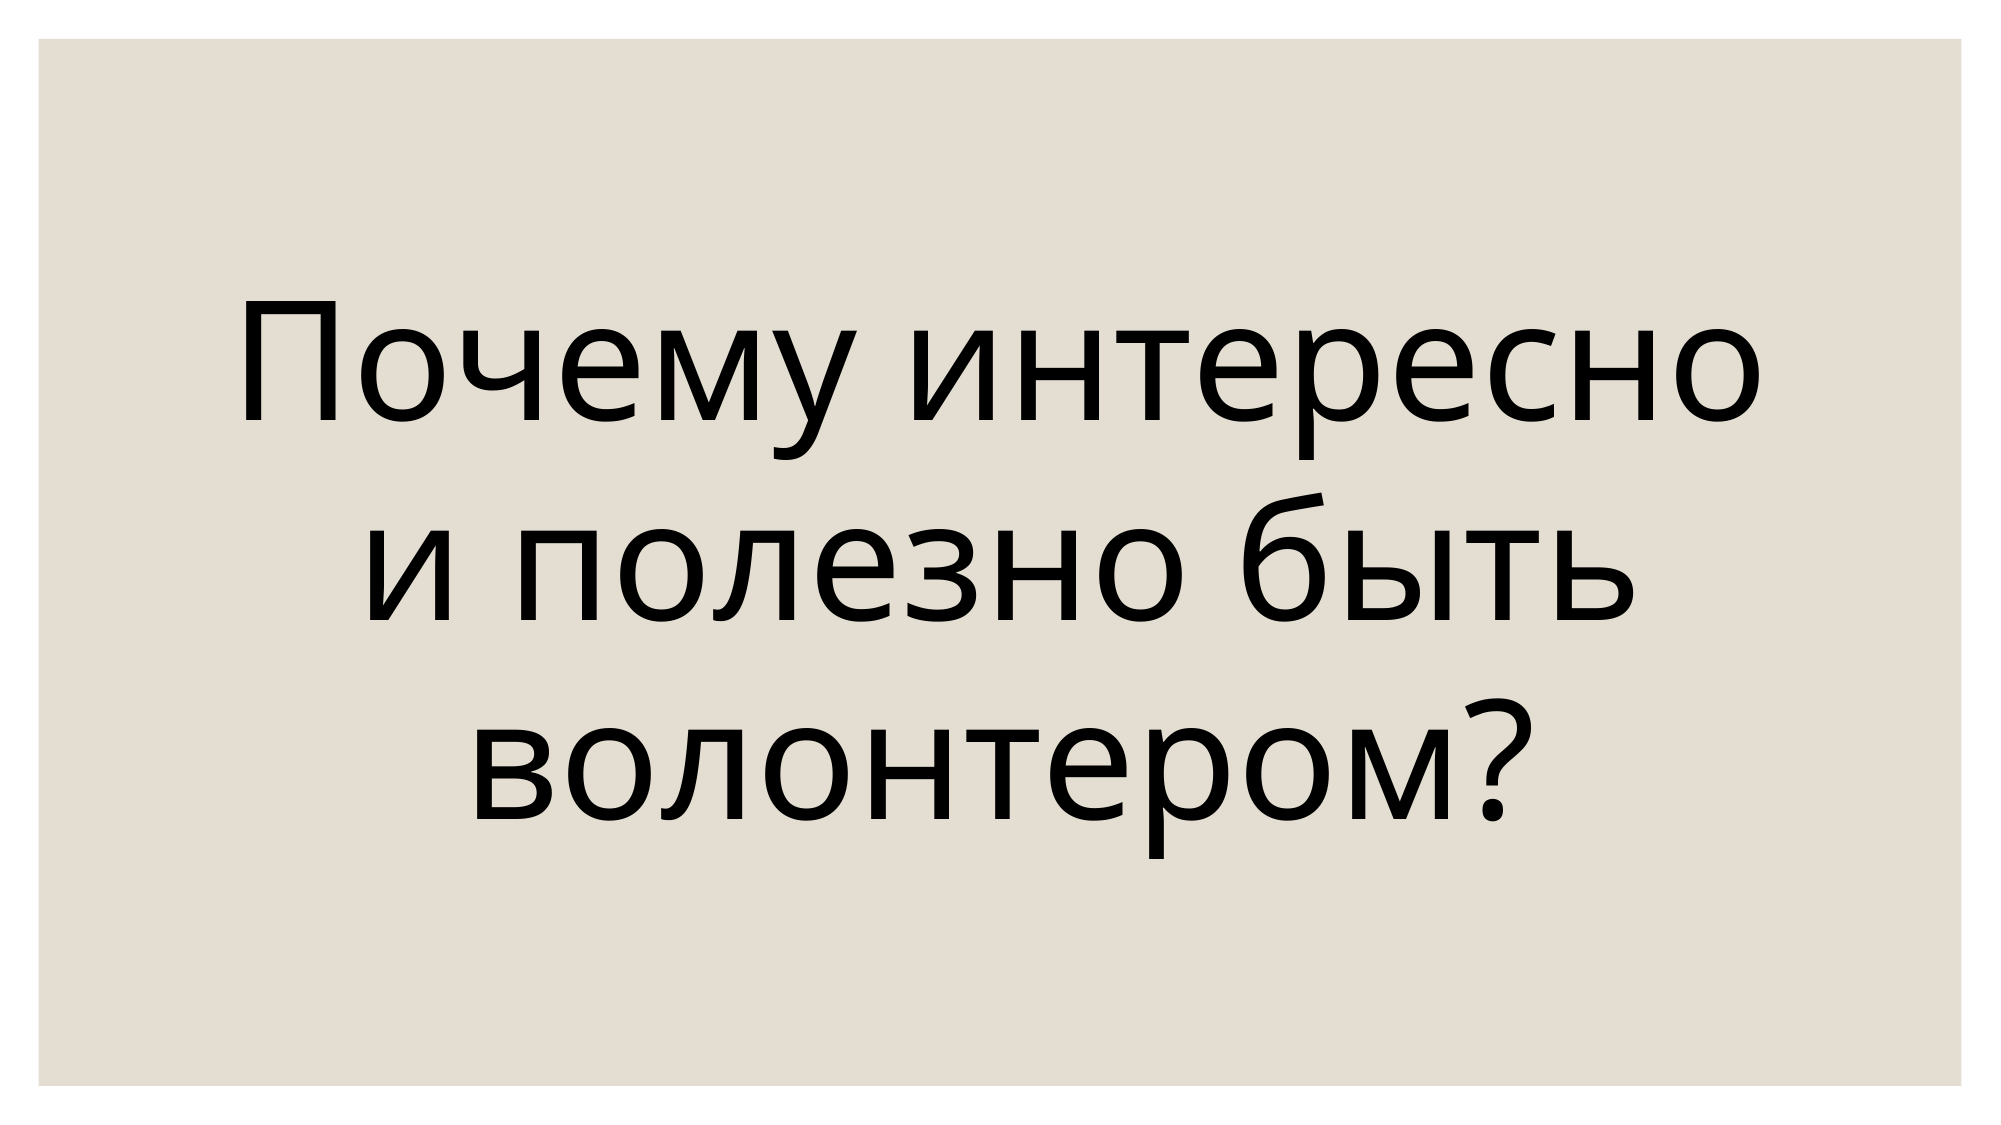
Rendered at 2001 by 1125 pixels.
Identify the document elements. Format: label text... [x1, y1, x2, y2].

list Почему интересно и полезно быть волонтером? [174, 245, 1825, 880]
